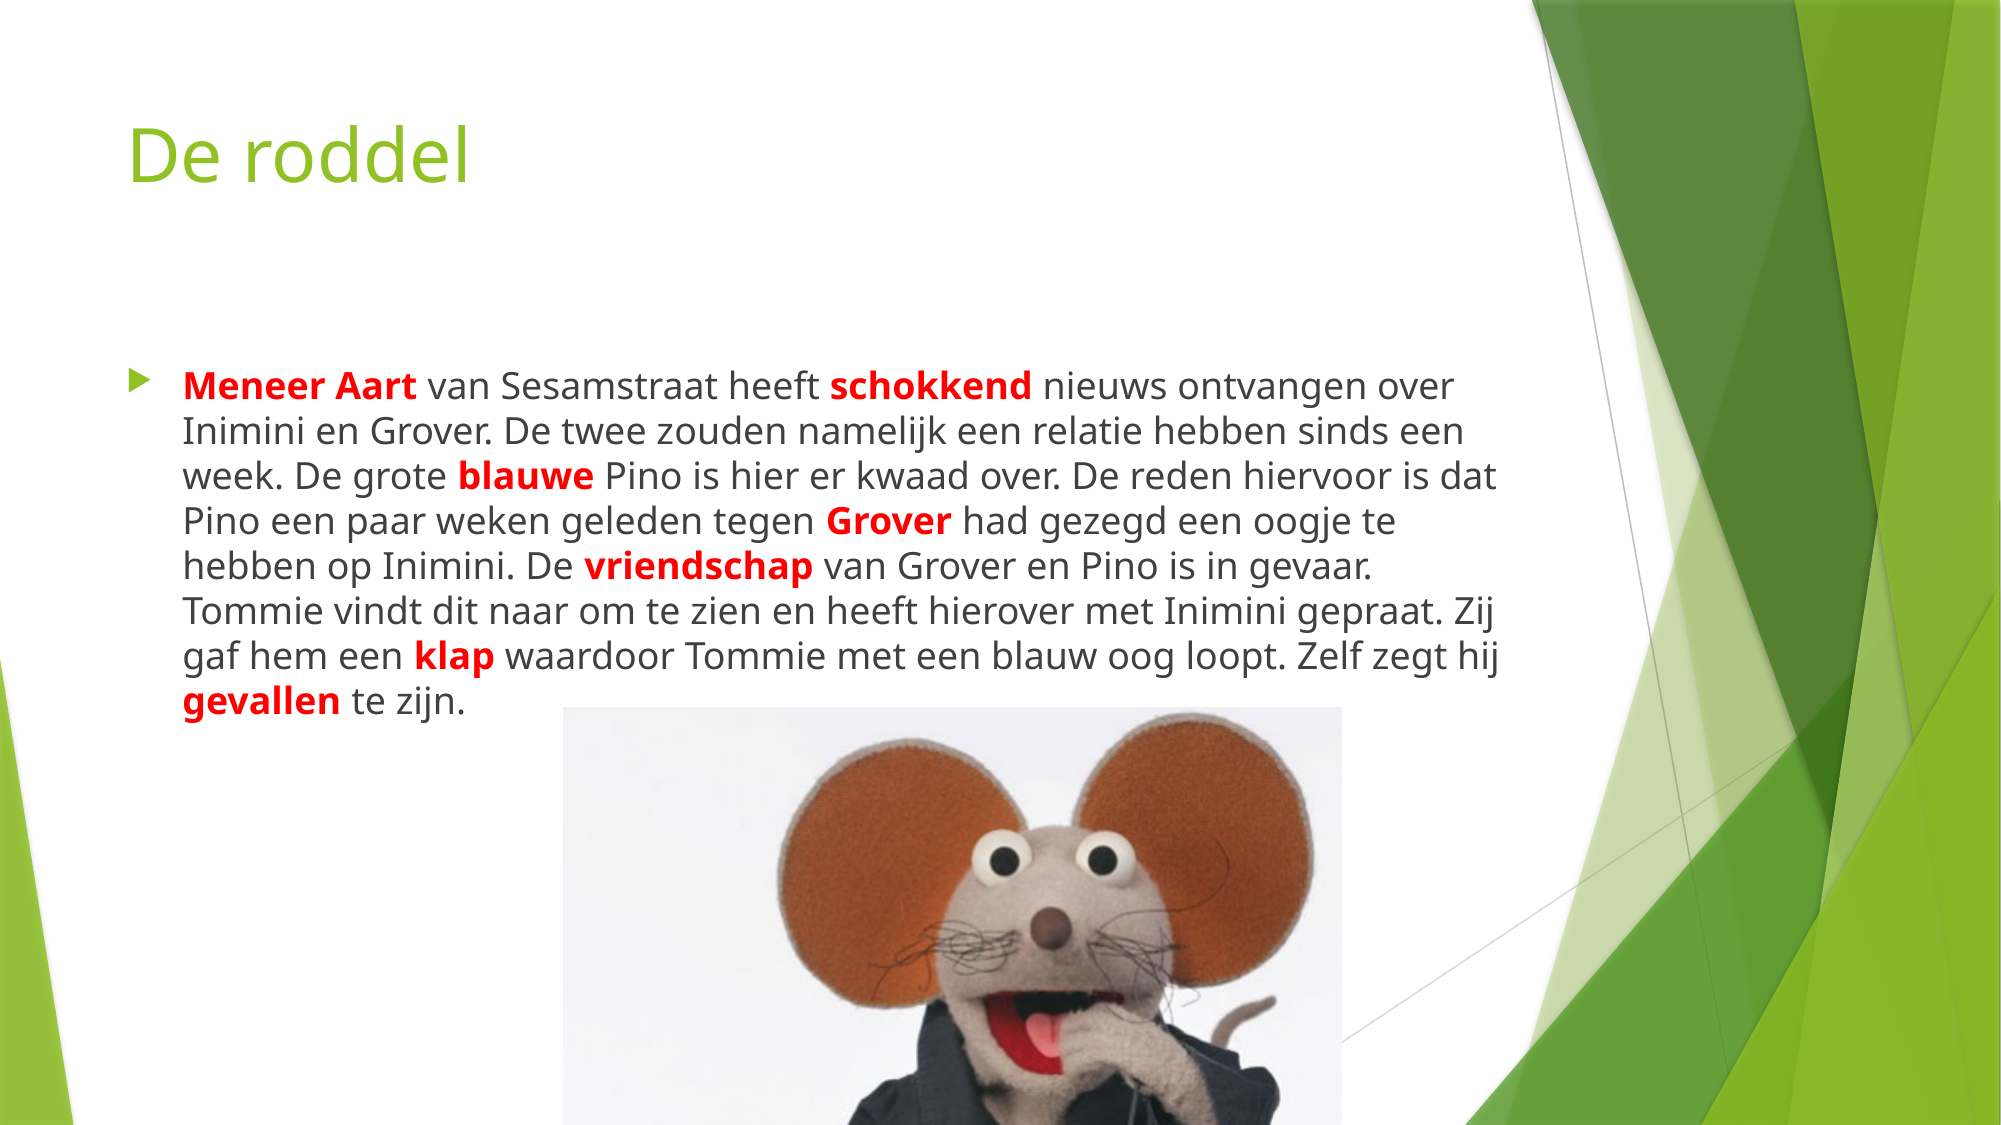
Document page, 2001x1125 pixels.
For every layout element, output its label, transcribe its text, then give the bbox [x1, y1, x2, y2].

picture [563, 707, 1343, 1125]
title De roddel [111, 99, 1522, 317]
list Meneer Aart van Sesamstraat heeft schokkend nieuws ontvangen over Inimini en Grover. De twee zouden namelijk een relatie hebben sinds een week. De grote blauwe Pino is hier er kwaad over. De reden hiervoor is dat Pino een paar weken geleden tegen Grover had gezegd een oogje te hebben op Inimini. De vriendschap van Grover en Pino is in gevaar. Tommie vindt dit naar om te zien en heeft hierover met Inimini gepraat. Zij gaf hem een klap waardoor Tommie met een blauw oog loopt. Zelf zegt hij gevallen te zijn. [111, 354, 1522, 992]
